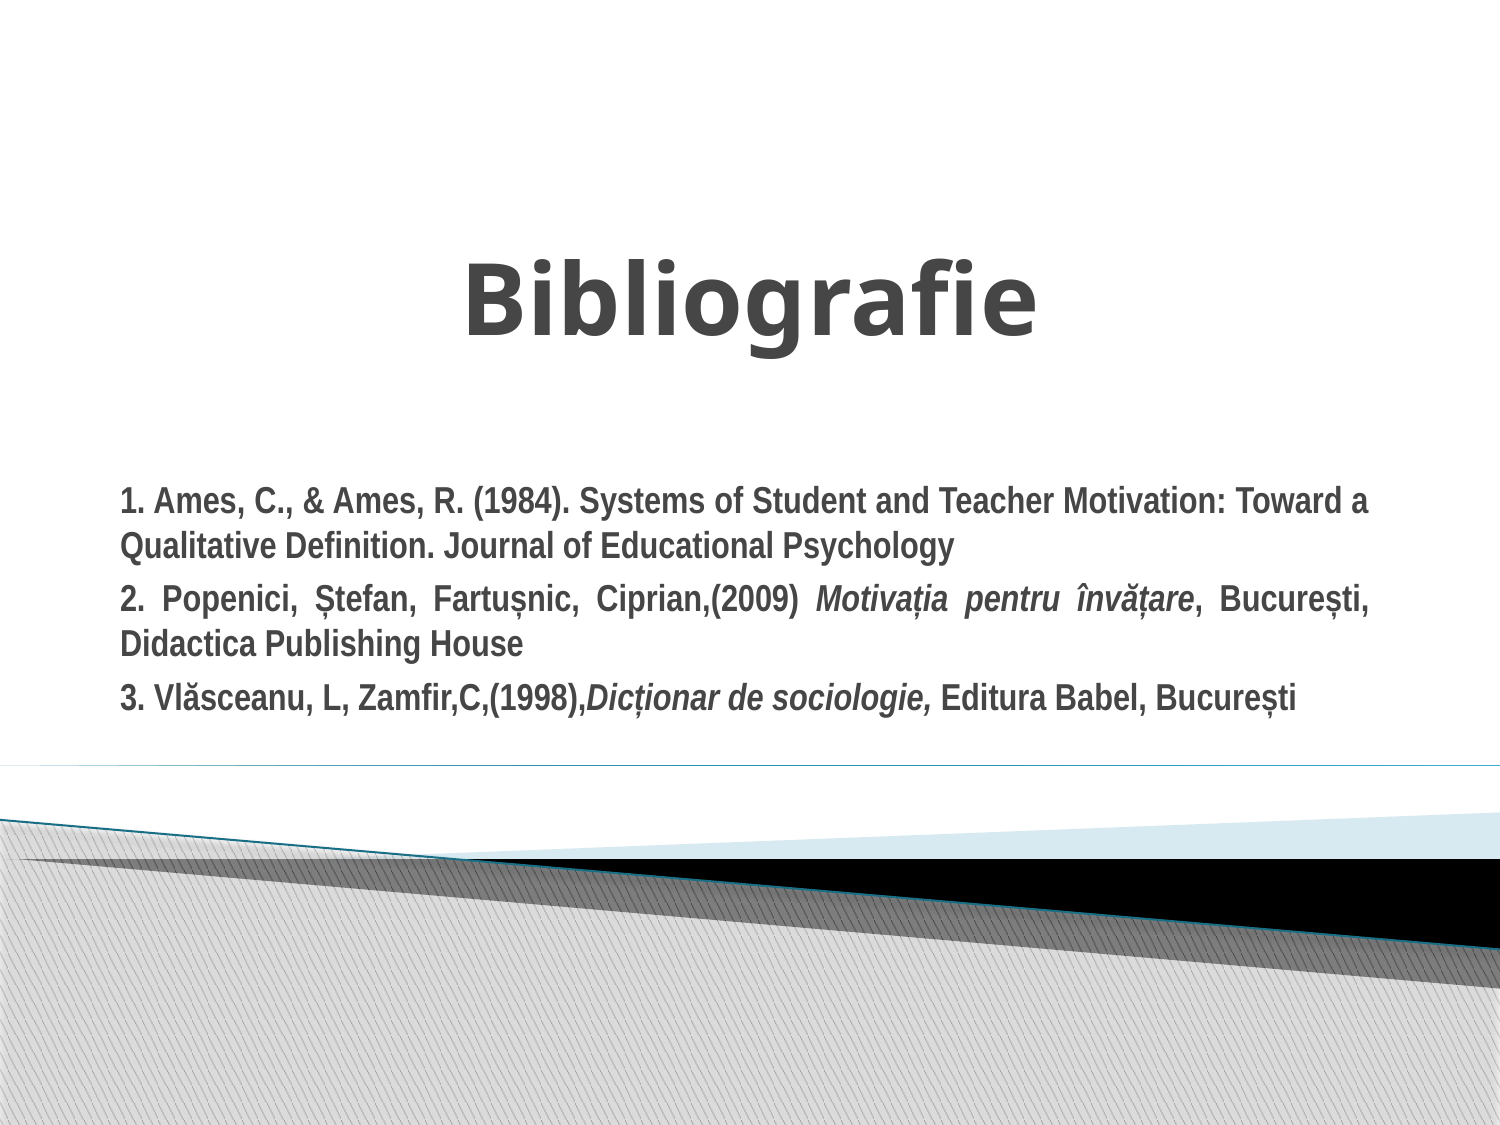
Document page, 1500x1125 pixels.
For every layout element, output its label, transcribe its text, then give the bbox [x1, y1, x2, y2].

picture [5, 859, 1500, 989]
subtitle 1. Ames, C., & Ames, R. (1984). Systems of Student and Teacher Motivation: Toward a Qualitative Definition. Journal of Educational Psychology 2. Popenici, Ștefan, Fartușnic, Ciprian,(2009) Motivația pentru învățare, București, Didactica Publishing House 3. Vlăsceanu, L, Zamfir,C,(1998),Dicționar de sociologie, Editura Babel, București [112, 425, 1388, 790]
title Bibliografie [112, 125, 1388, 363]
